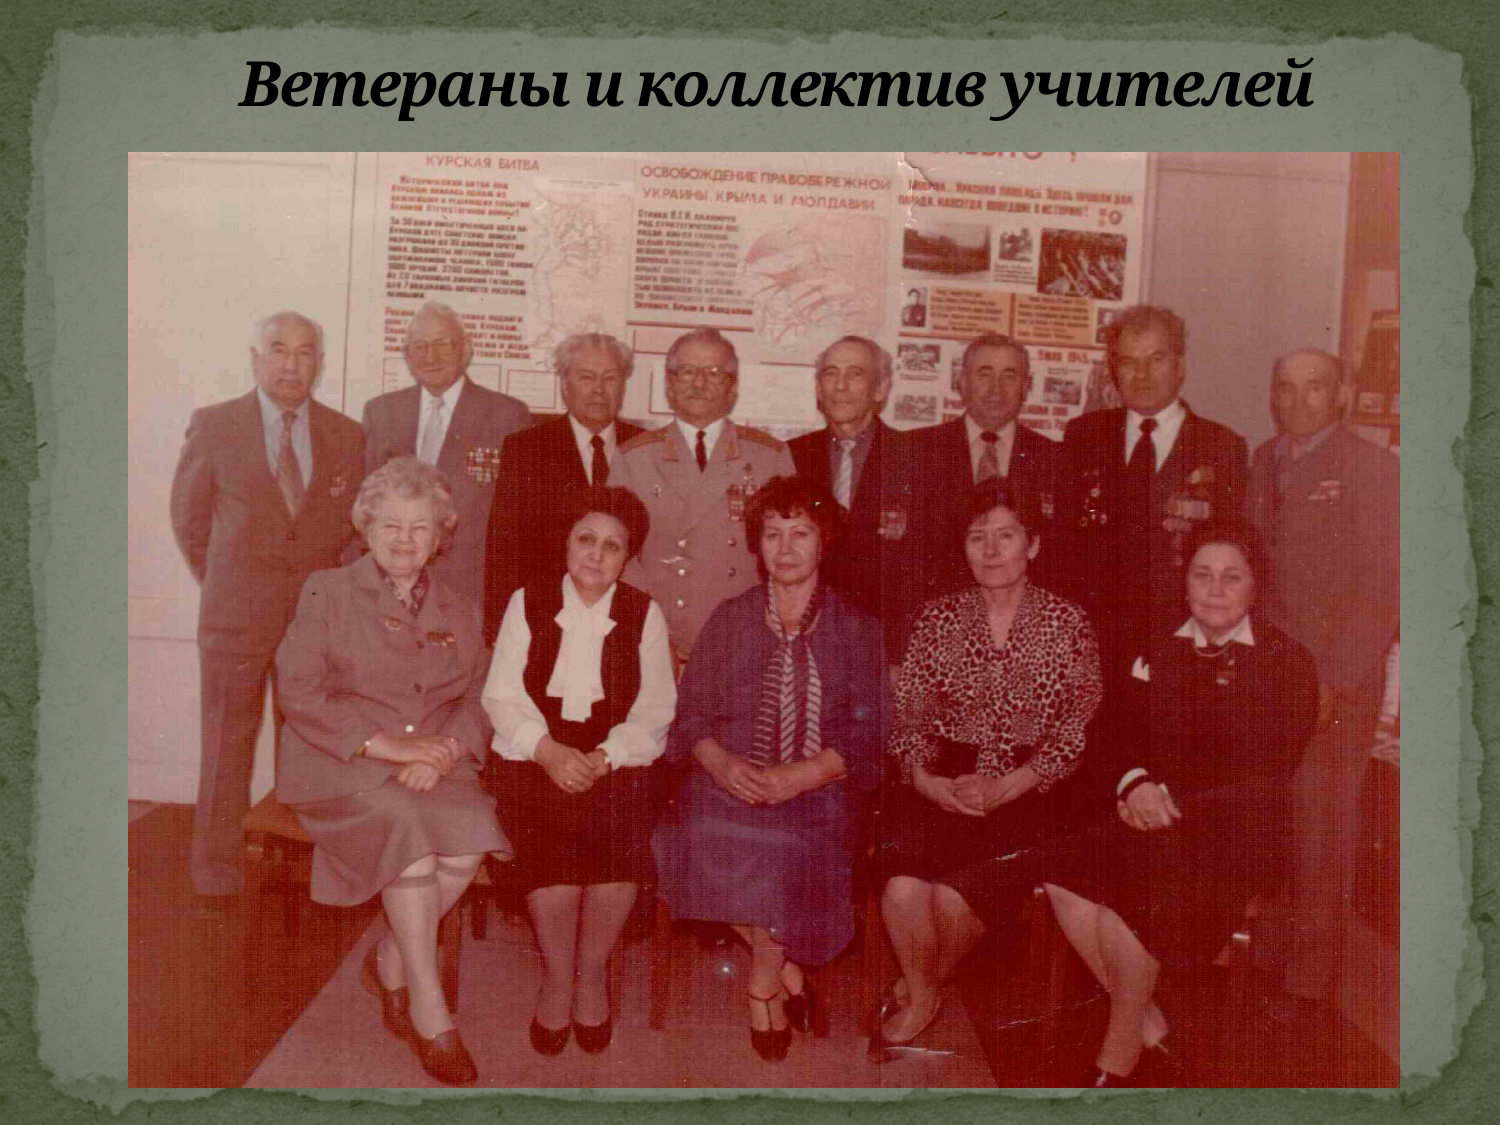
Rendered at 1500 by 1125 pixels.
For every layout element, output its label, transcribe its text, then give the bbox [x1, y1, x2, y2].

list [132, 156, 1396, 1086]
title Ветераны и коллектив учителей [74, 24, 1425, 129]
